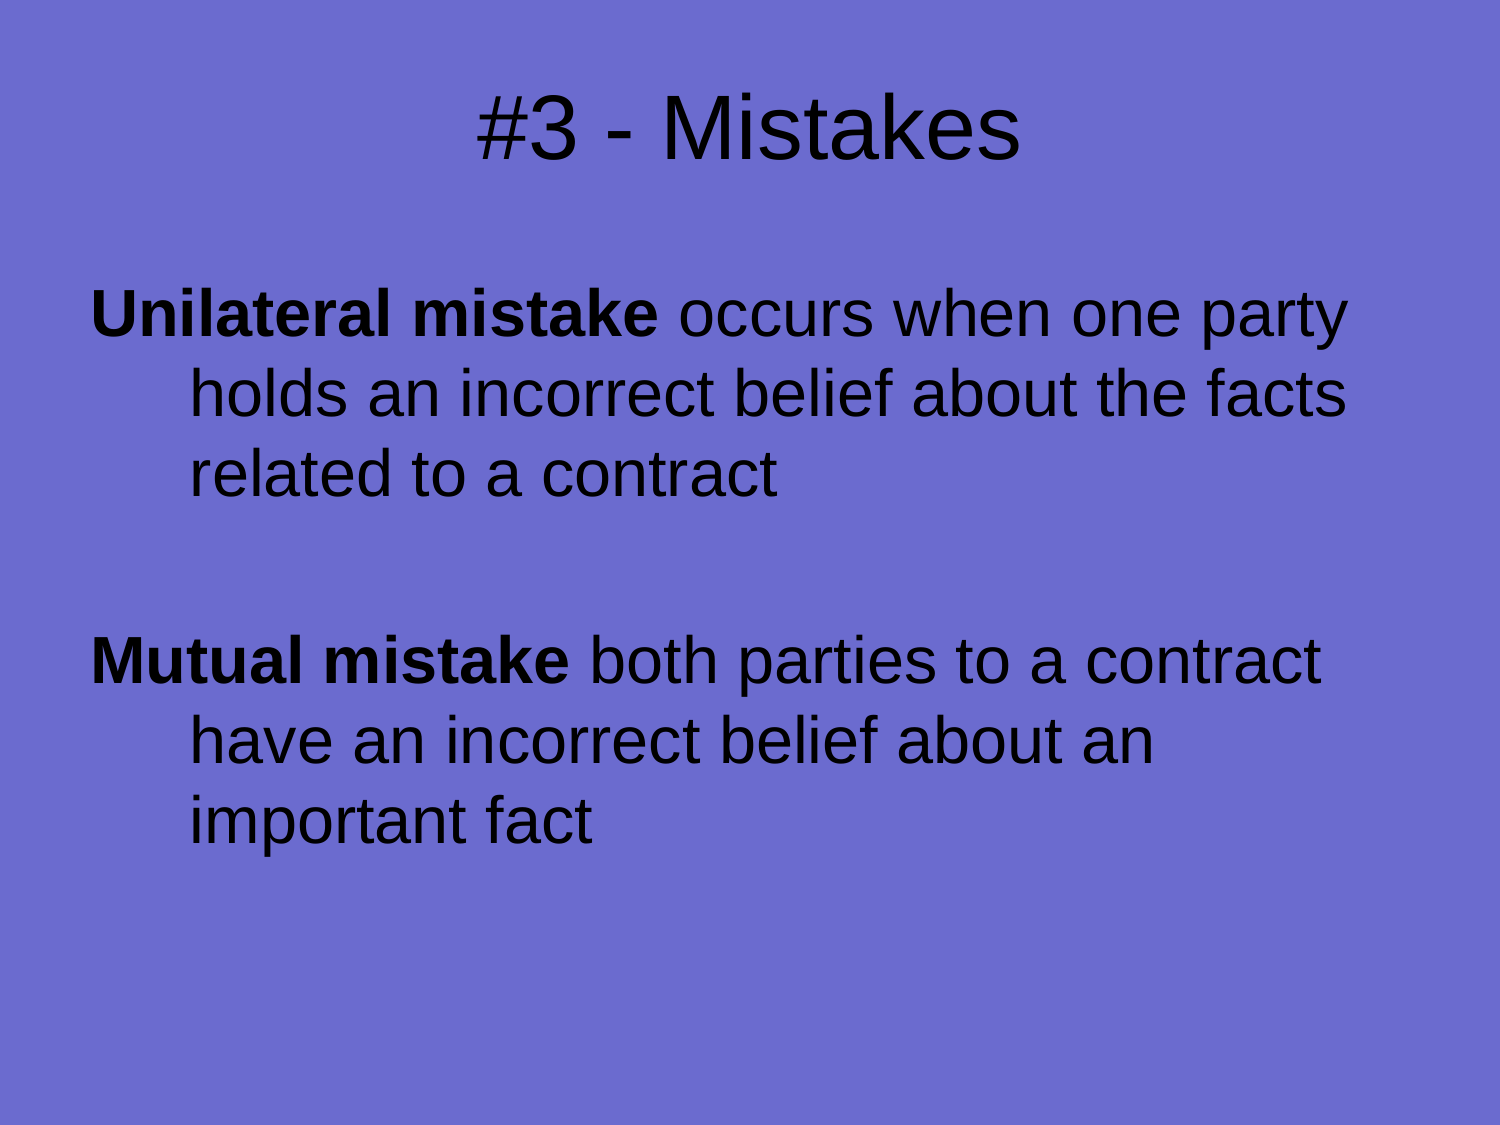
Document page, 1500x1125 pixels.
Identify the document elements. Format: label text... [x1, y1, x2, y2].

list Unilateral mistake occurs when one party holds an incorrect belief about the facts related to a contract Mutual mistake both parties to a contract have an incorrect belief about an important fact [74, 262, 1426, 1006]
title #3 - Mistakes [74, 44, 1426, 201]
